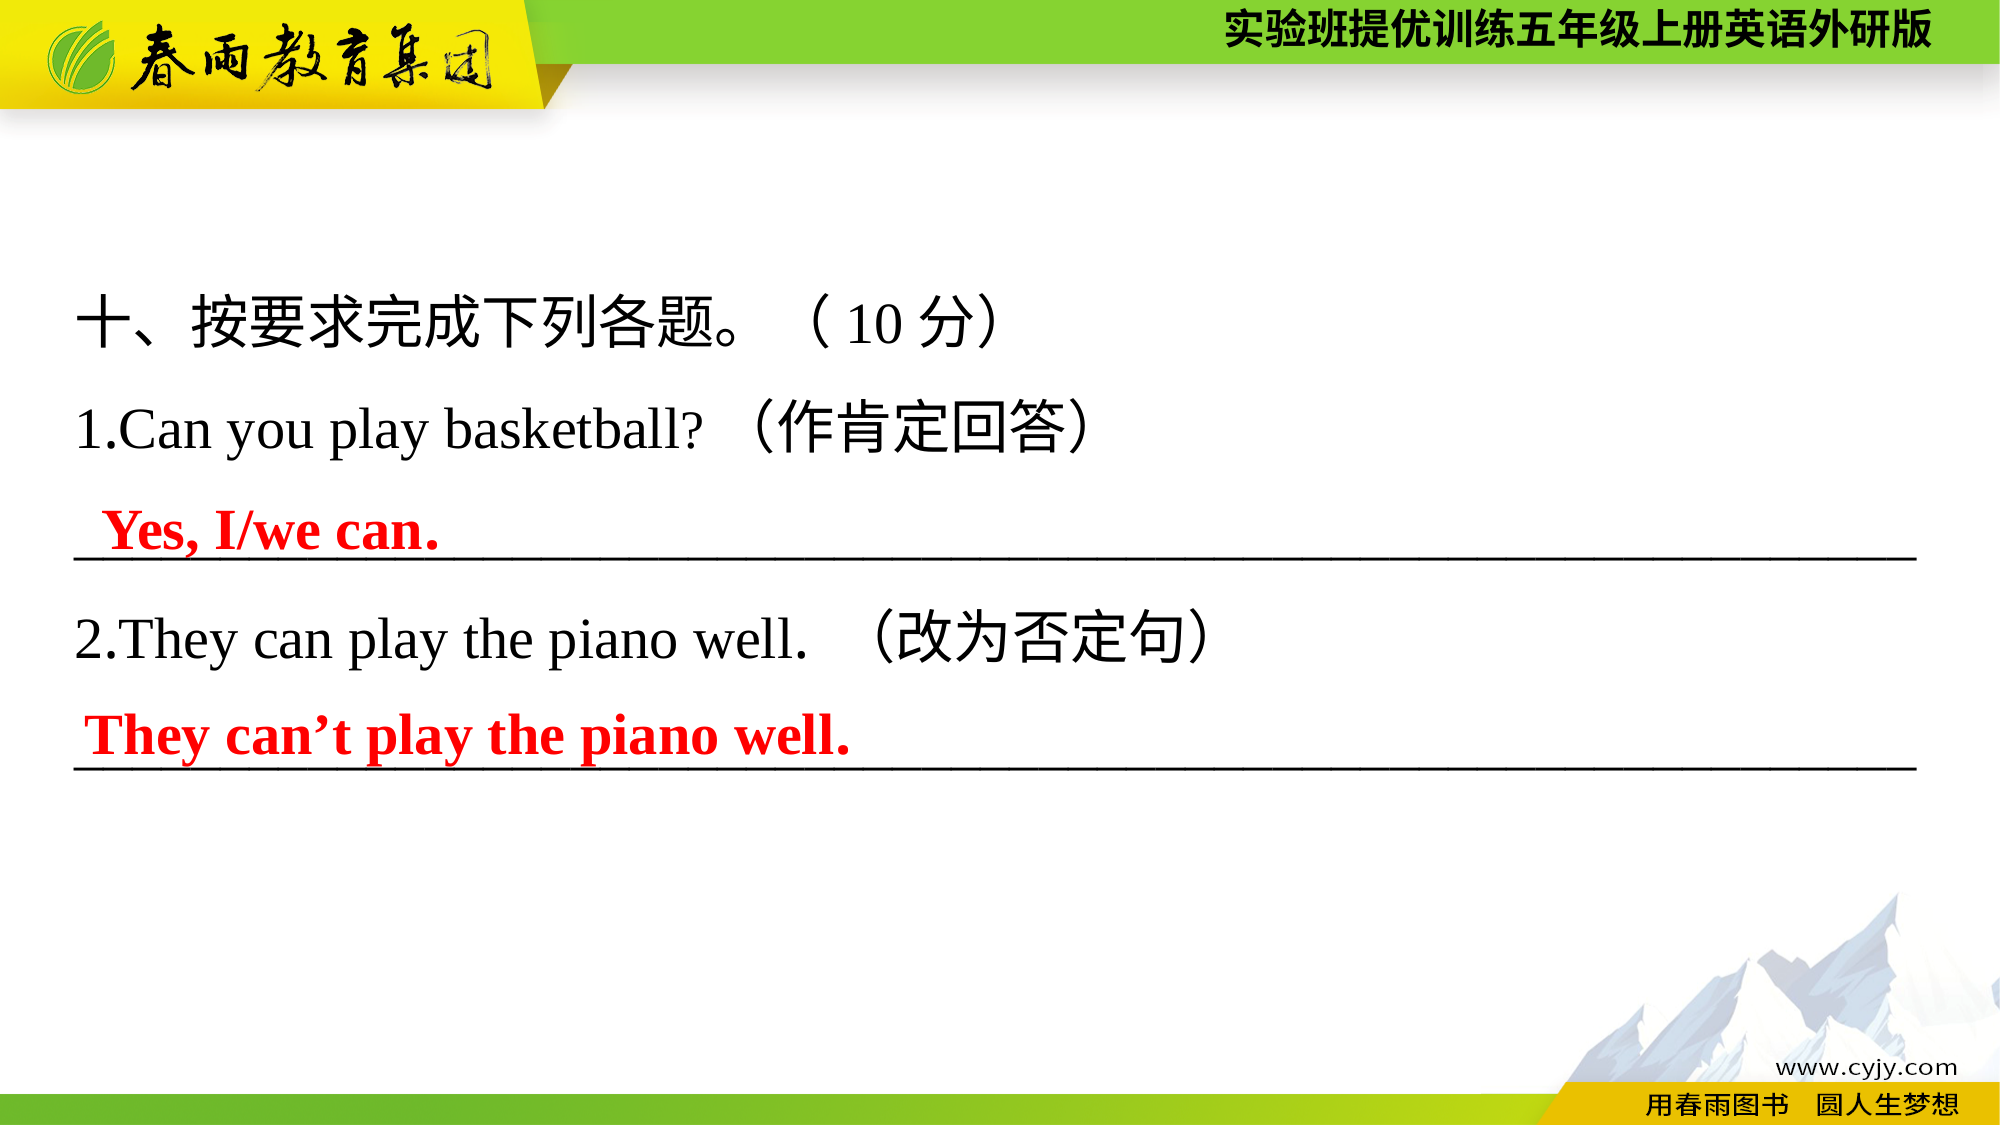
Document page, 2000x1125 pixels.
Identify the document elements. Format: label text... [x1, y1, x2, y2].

text_box They can’t play the piano well. [69, 653, 867, 774]
picture [0, 0, 2000, 1125]
list 十、按要求完成下列各题。（10分） 1.Can you play basketball?（作肯定回答） _______________________________________________________________ 2.They can play the piano well. （改为否定句） _______________________________________________________________ [59, 243, 1944, 776]
text_box Yes, I/we can. [87, 448, 456, 569]
